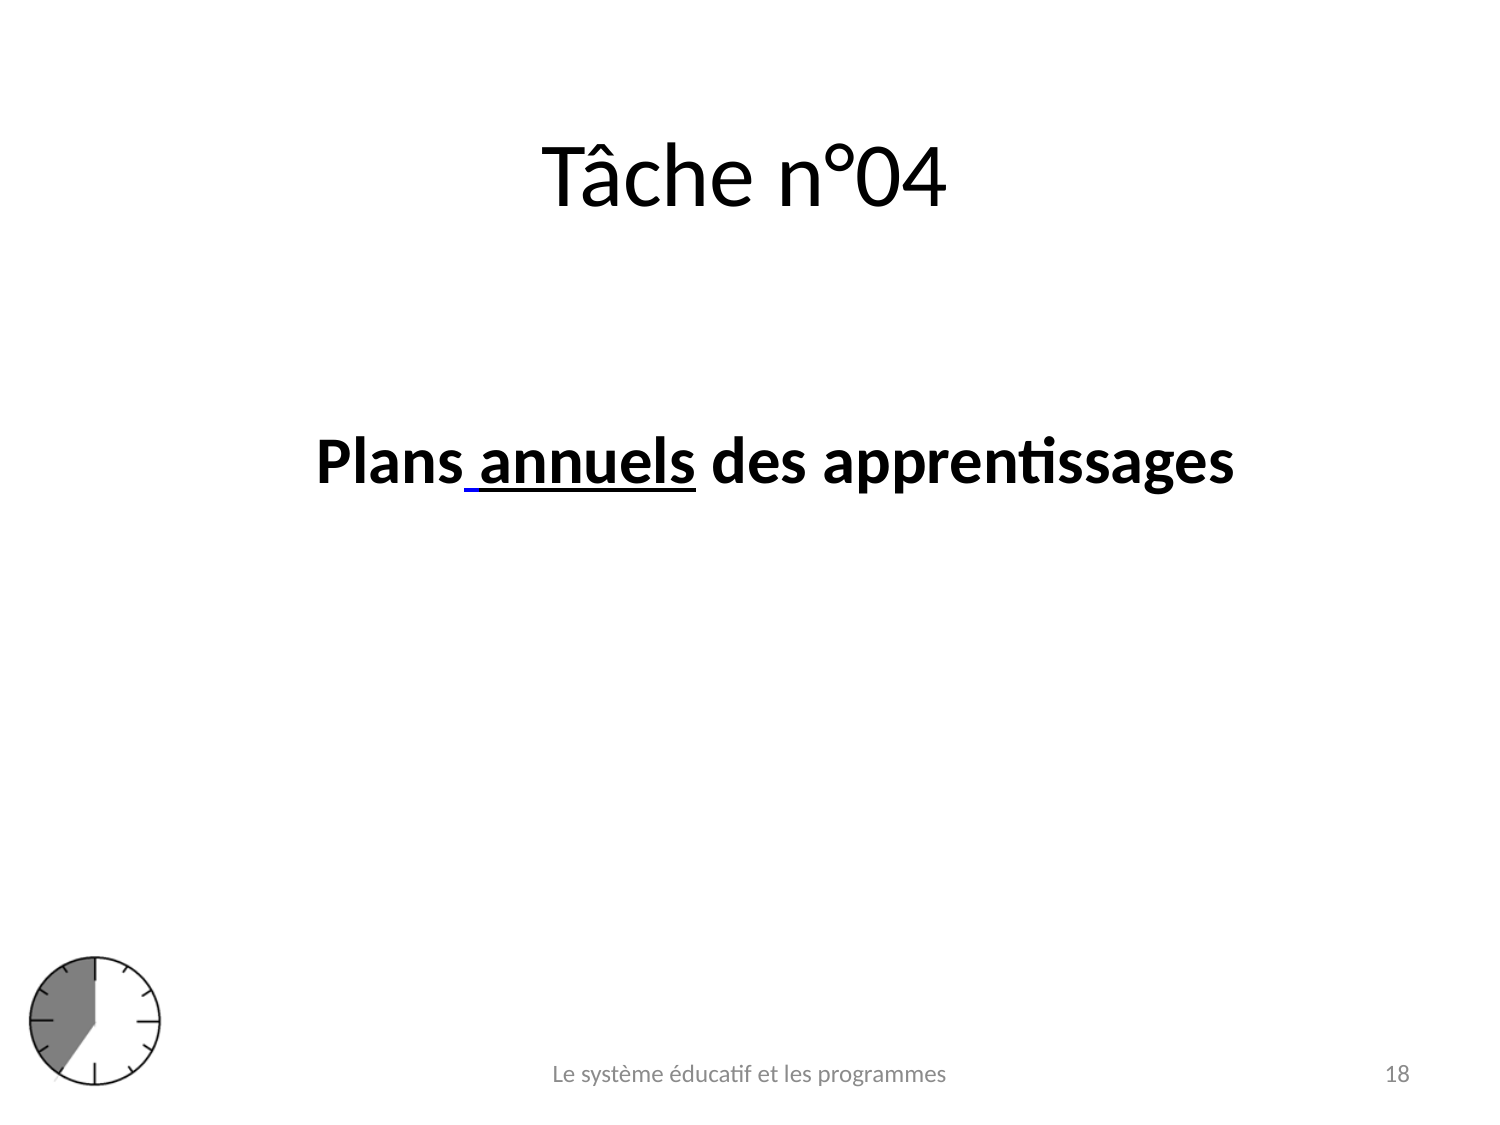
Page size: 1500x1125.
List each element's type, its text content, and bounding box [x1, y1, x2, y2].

title Tâche n°04 [70, 93, 1421, 247]
footer Le système éducatif et les programmes [512, 1042, 988, 1103]
slide_number 18 [1074, 1042, 1425, 1103]
picture [23, 948, 169, 1095]
list Plans annuels des apprentissages [46, 222, 1397, 966]
